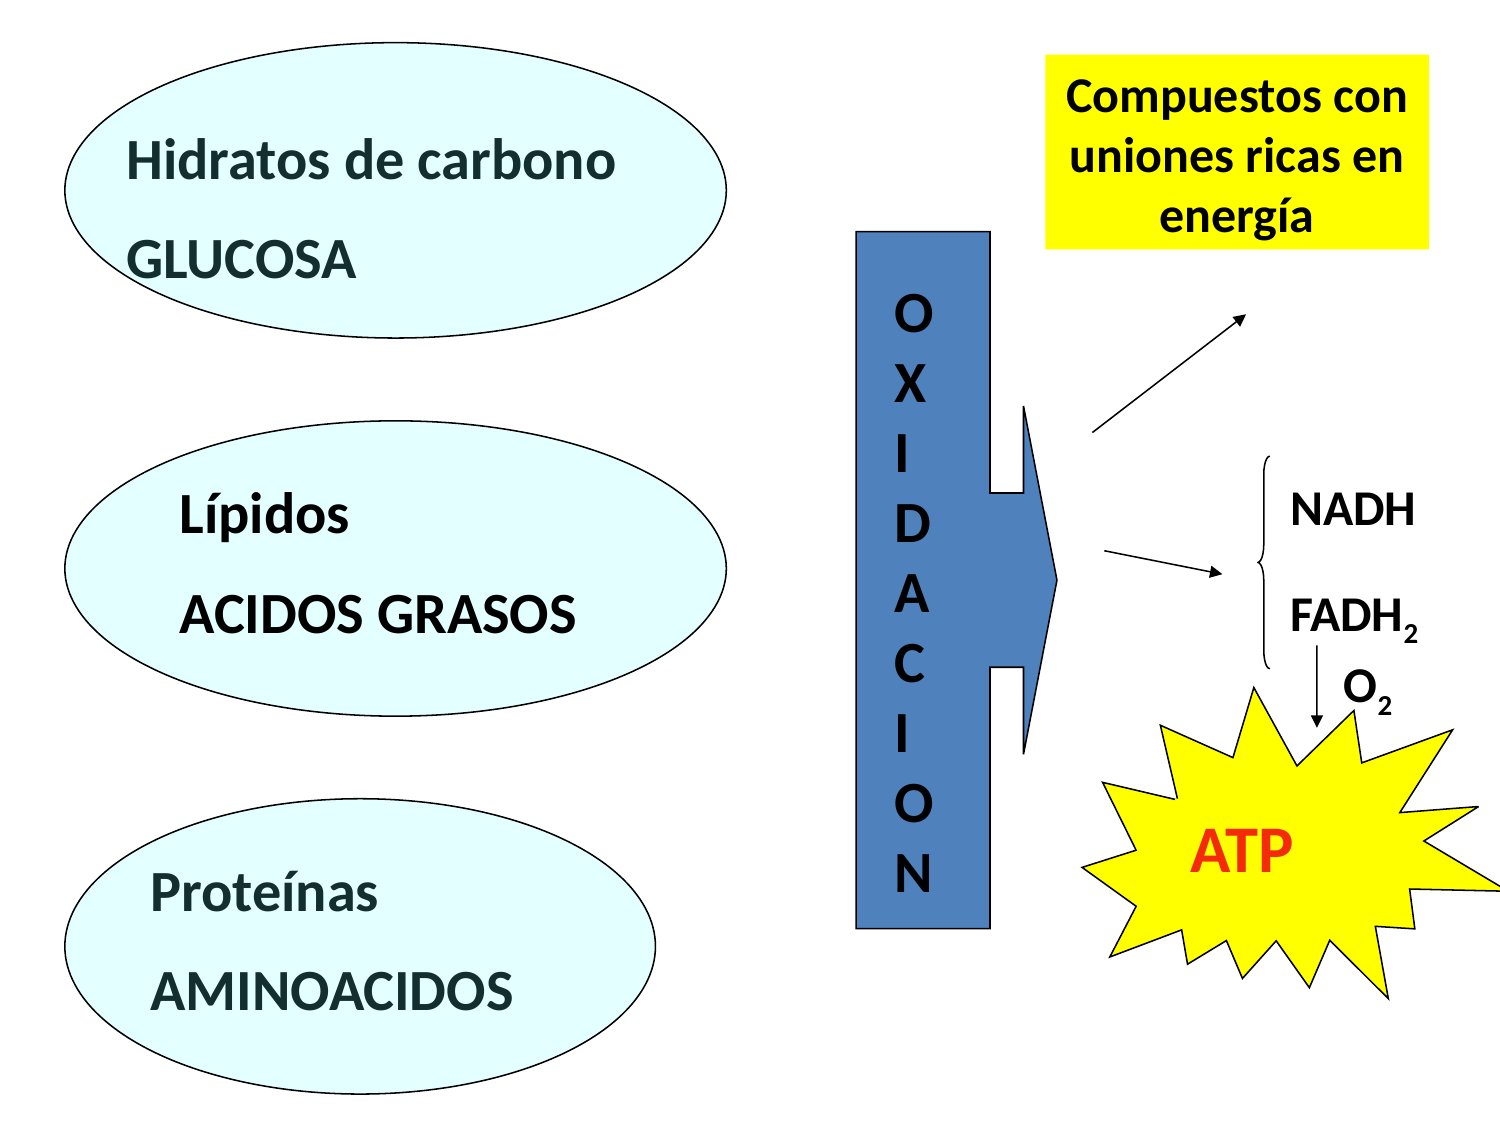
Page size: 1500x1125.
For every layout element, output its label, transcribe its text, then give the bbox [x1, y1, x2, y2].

text_box [1092, 314, 1247, 433]
text_box Compuestos con uniones ricas en energía [1045, 54, 1430, 250]
text_box [1104, 550, 1223, 578]
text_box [64, 420, 792, 717]
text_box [855, 231, 1058, 929]
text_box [1257, 455, 1500, 644]
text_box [1093, 644, 1500, 1036]
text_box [64, 798, 763, 1095]
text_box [64, 42, 739, 339]
